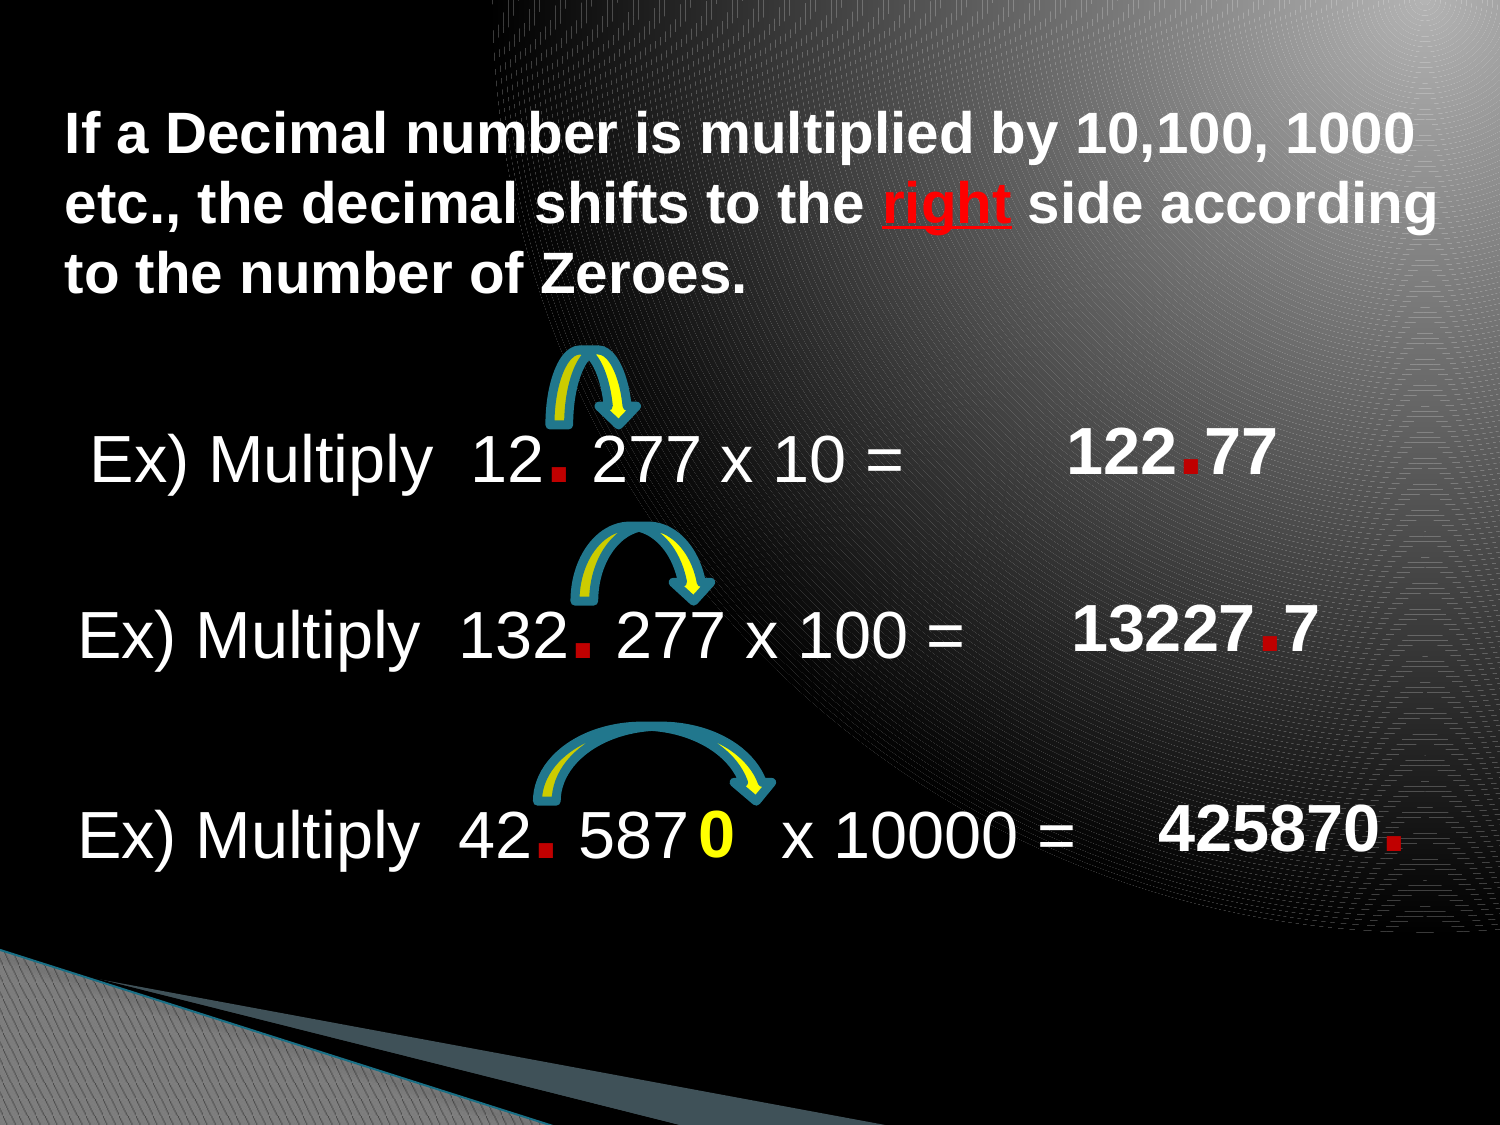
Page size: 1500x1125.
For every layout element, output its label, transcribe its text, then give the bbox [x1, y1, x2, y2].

text_box [570, 521, 716, 606]
text_box Ex) Multiply 42. 587 x 10000 = [62, 751, 1413, 886]
picture [0, 952, 543, 1125]
text_box [532, 721, 777, 806]
text_box 122.77 [1051, 367, 1294, 503]
text_box 425870. [1143, 743, 1424, 879]
text_box Ex) Multiply 12. 277 x 10 = [74, 375, 1425, 510]
text_box 13227.7 [1056, 543, 1336, 679]
text_box Ex) Multiply 132. 277 x 100 = [62, 551, 1413, 686]
text_box 0 [683, 783, 751, 878]
text_box If a Decimal number is multiplied by 10,100, 1000 etc., the decimal shifts to the right side according to the number of Zeroes. [49, 87, 1463, 313]
text_box [545, 345, 641, 430]
